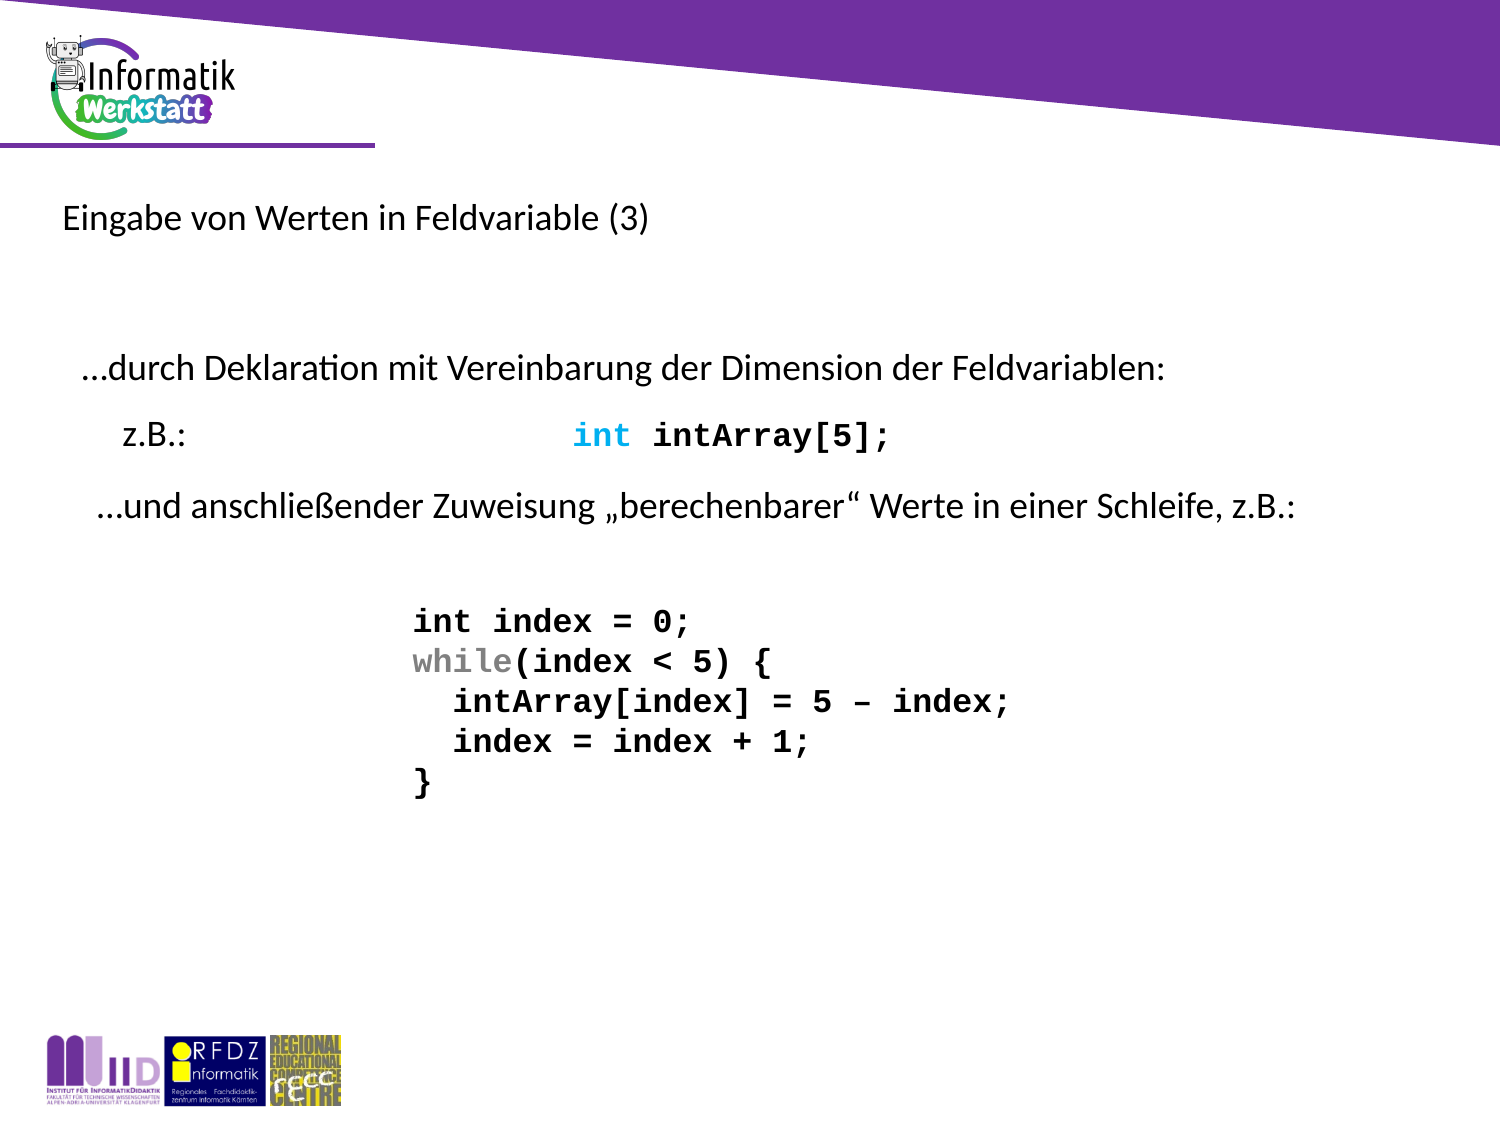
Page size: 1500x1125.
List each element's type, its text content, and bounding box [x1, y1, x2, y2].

text_box int index = 0; while(index < 5) { intArray[index] = 5 – index; index = index + 1; } [97, 591, 1425, 806]
picture [46, 1032, 341, 1113]
text_box …durch Deklaration mit Vereinbarung der Dimension der Feldvariablen: [67, 335, 1409, 395]
picture [46, 35, 235, 140]
text_box z.B.: int intArray[5]; [107, 401, 1435, 462]
text_box Eingabe von Werten in Feldvariable (3) [47, 185, 768, 245]
text_box …und anschließender Zuweisung „berechenbarer“ Werte in einer Schleife, z.B.: [82, 473, 1385, 534]
